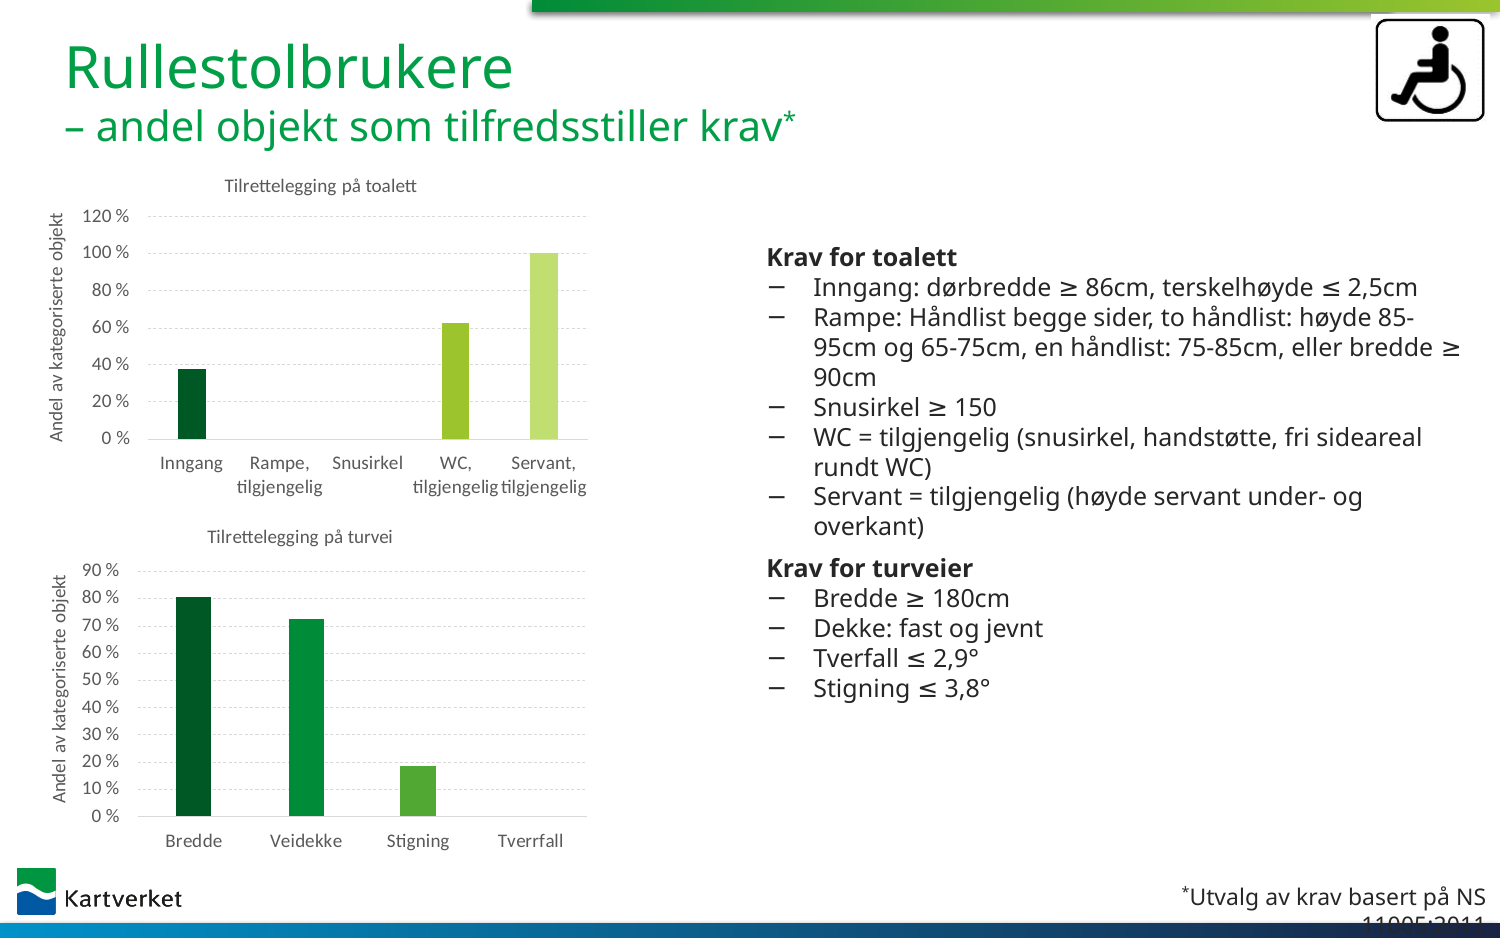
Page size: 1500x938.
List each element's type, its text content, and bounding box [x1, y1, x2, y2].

picture [41, 166, 599, 505]
text_box Krav for toalett Inngang: dørbredde ≥ 86cm, terskelhøyde ≤ 2,5cm Rampe: Håndlist begge sider, to håndlist: høyde 85-95cm og 65-75cm, en håndlist: 75-85cm, eller bredde ≥ 90cm Snusirkel ≥ 150 WC = tilgjengelig (snusirkel, handstøtte, fri sideareal rundt WC) Servant = tilgjengelig (høyde servant under- og overkant) [751, 234, 1483, 545]
text_box Krav for turveier Bredde ≥ 180cm Dekke: fast og jevnt Tverfall ≤ 2,9° Stigning ≤ 3,8° [751, 545, 1483, 710]
picture [41, 520, 598, 859]
picture [1371, 13, 1491, 127]
text_box *Utvalg av krav basert på NS 11005:2011 [1068, 873, 1500, 938]
text_box Rullestolbrukere – andel objekt som tilfredsstiller krav* [49, 14, 1431, 158]
